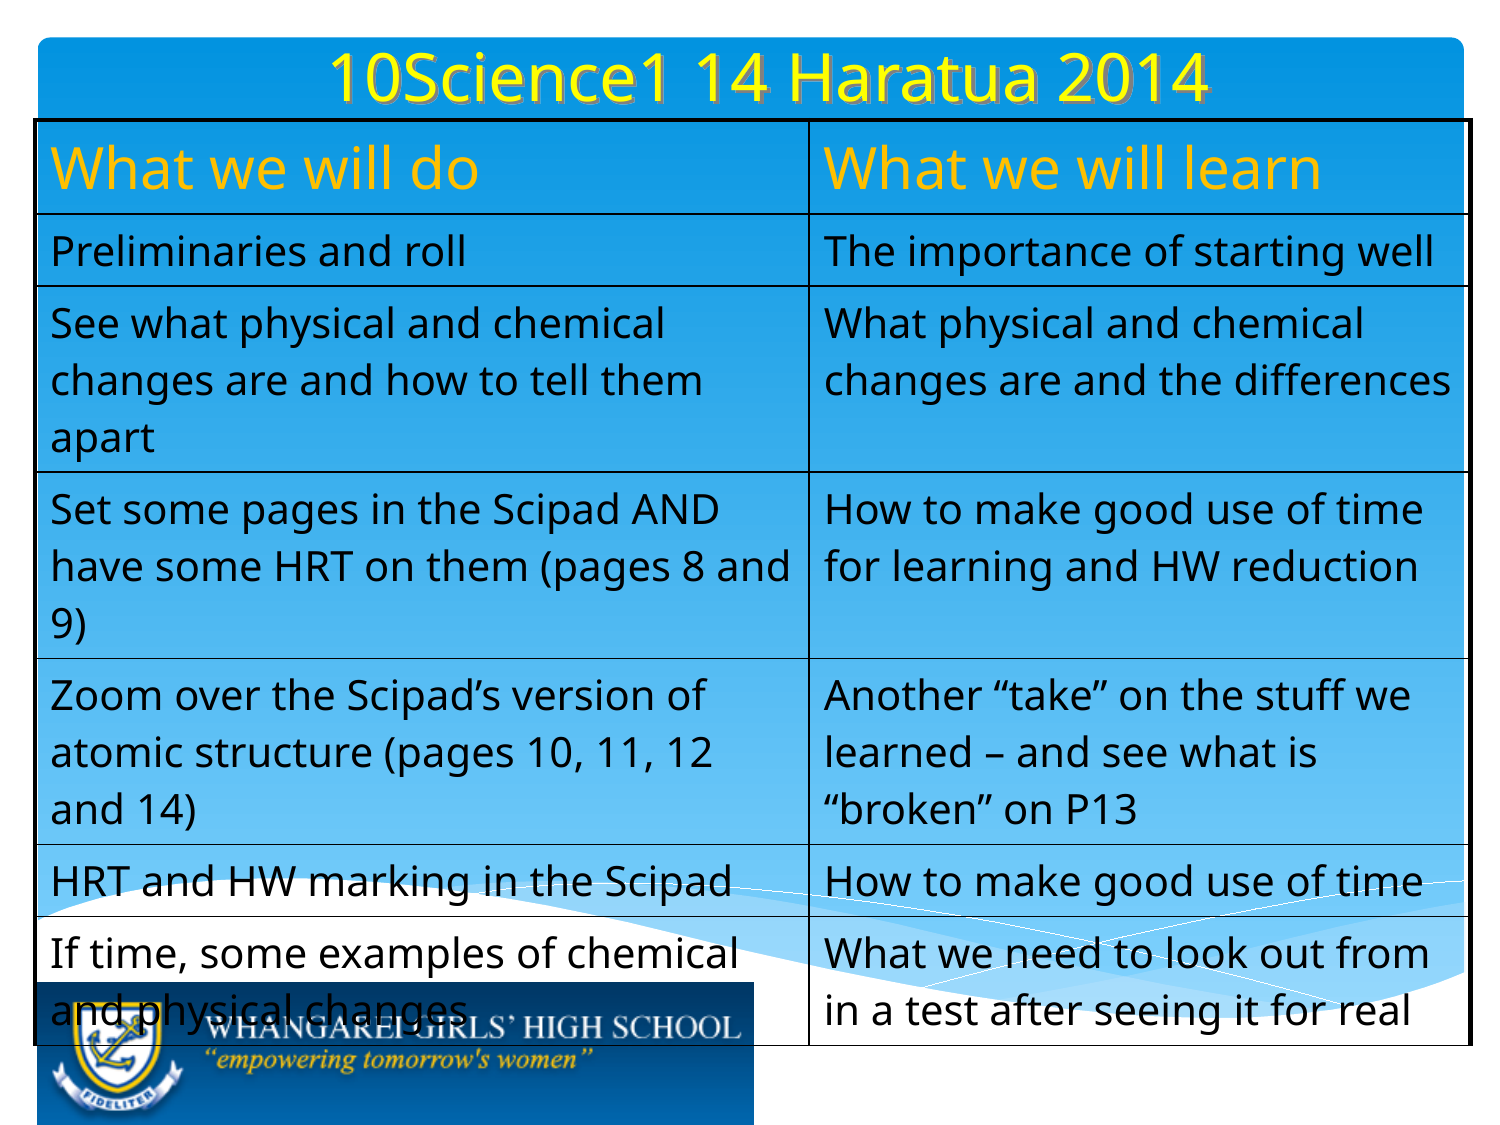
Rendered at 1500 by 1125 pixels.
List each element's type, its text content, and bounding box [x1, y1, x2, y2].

table_cell Set some pages in the Scipad AND have some HRT on them (pages 8 and 9) [37, 473, 808, 658]
table_cell What physical and chemical changes are and the differences [810, 287, 1468, 471]
table_cell Another “take” on the stuff we learned – and see what is “broken” on P13 [810, 659, 1468, 844]
table_cell See what physical and chemical changes are and how to tell them apart [37, 287, 808, 471]
text_box 10Science1 14 Haratua 2014 [162, 24, 1375, 118]
table_header What we will learn [810, 122, 1468, 213]
table_header What we will do [37, 122, 808, 213]
table_cell If time, some examples of chemical and physical changes [37, 917, 808, 1045]
picture [37, 982, 754, 1125]
table_cell The importance of starting well [810, 215, 1468, 285]
table_cell HRT and HW marking in the Scipad [37, 845, 808, 916]
table_cell Zoom over the Scipad’s version of atomic structure (pages 10, 11, 12 and 14) [37, 659, 808, 844]
table_cell Preliminaries and roll [37, 215, 808, 285]
table_cell How to make good use of time [810, 845, 1468, 916]
table_cell What we need to look out from in a test after seeing it for real [810, 917, 1468, 1045]
table_cell How to make good use of time for learning and HW reduction [810, 473, 1468, 658]
